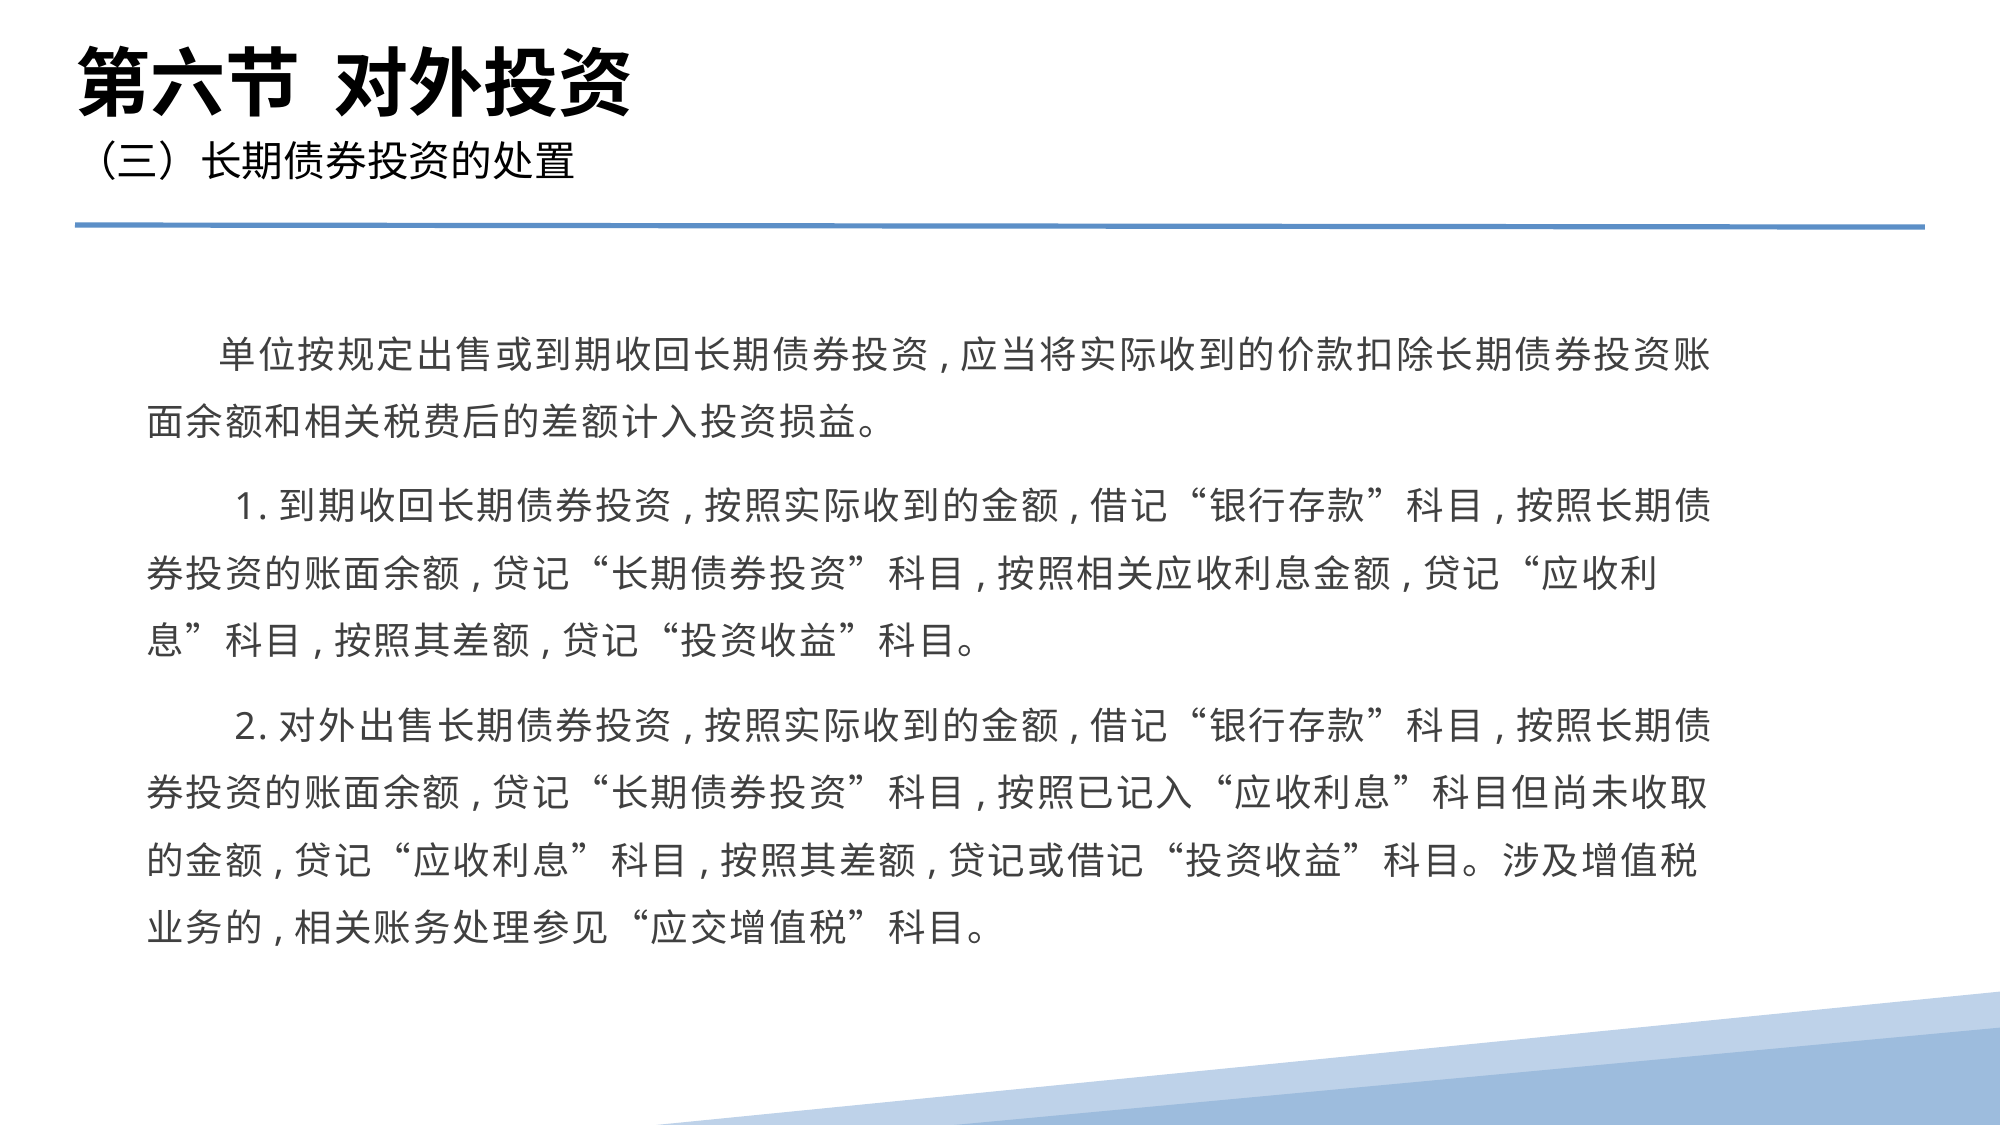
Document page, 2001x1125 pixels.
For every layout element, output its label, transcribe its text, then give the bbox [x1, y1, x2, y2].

text_box 第六节 对外投资 [75, 24, 1925, 124]
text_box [74, 224, 1925, 228]
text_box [656, 991, 2000, 1125]
text_box 单位按规定出售或到期收回长期债券投资,应当将实际收到的价款扣除长期债券投资账面余额和相关税费后的差额计入投资损益。 1.到期收回长期债券投资,按照实际收到的金额,借记“银行存款”科目,按照长期债券投资的账面余额,贷记“长期债券投资”科目,按照相关应收利息金额,贷记“应收利息”科目,按照其差额,贷记“投资收益”科目。 2.对外出售长期债券投资,按照实际收到的金额,借记“银行存款”科目,按照长期债券投资的账面余额,贷记“长期债券投资”科目,按照已记入“应收利息”科目但尚未收取的金额,贷记“应收利息”科目,按照其差额,贷记或借记“投资收益”科目。涉及增值税业务的,相关账务处理参见“应交增值税”科目。 [135, 246, 1740, 1012]
text_box （三）长期债券投资的处置 [75, 124, 1925, 200]
